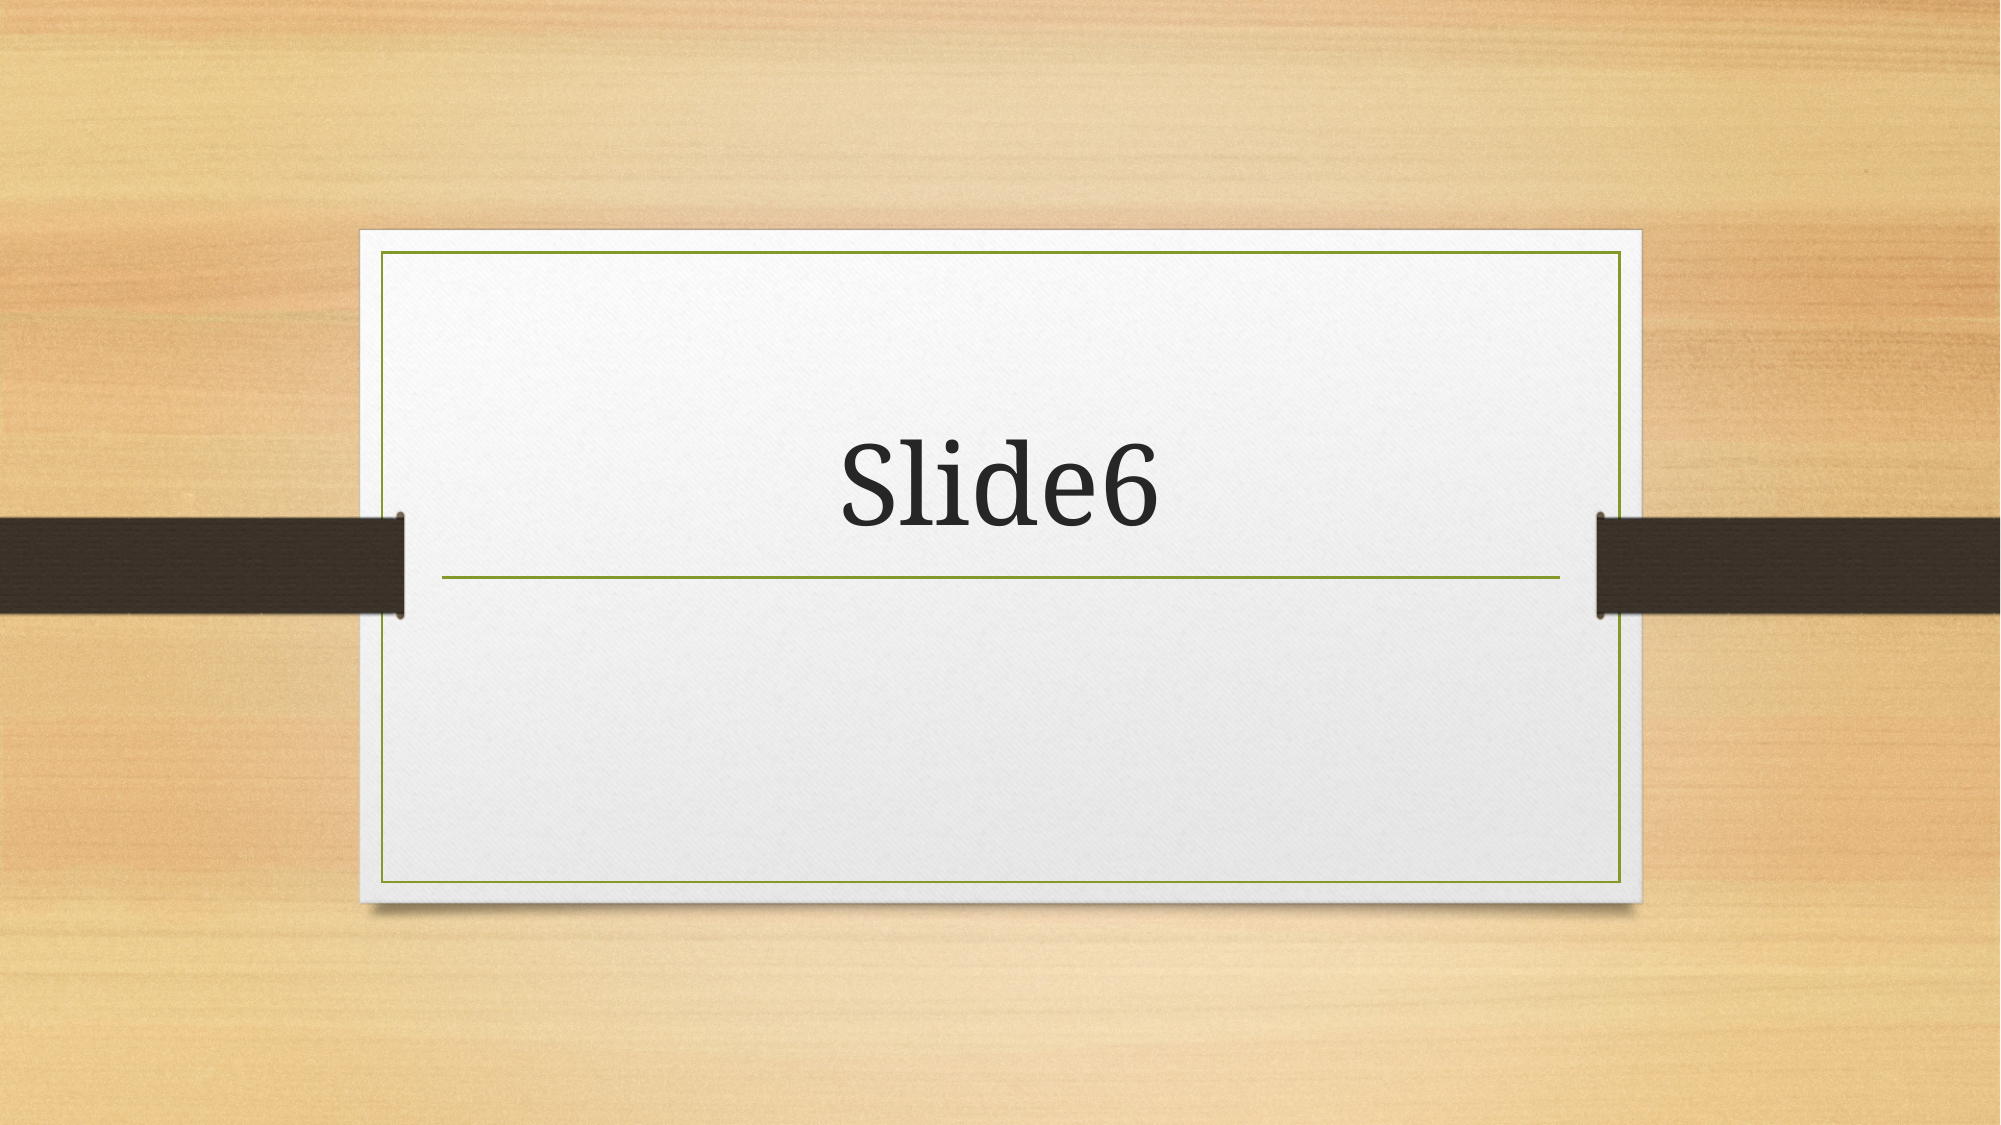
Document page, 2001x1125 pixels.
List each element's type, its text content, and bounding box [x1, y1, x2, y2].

picture [0, 0, 2001, 1125]
title Slide6 [441, 306, 1560, 556]
